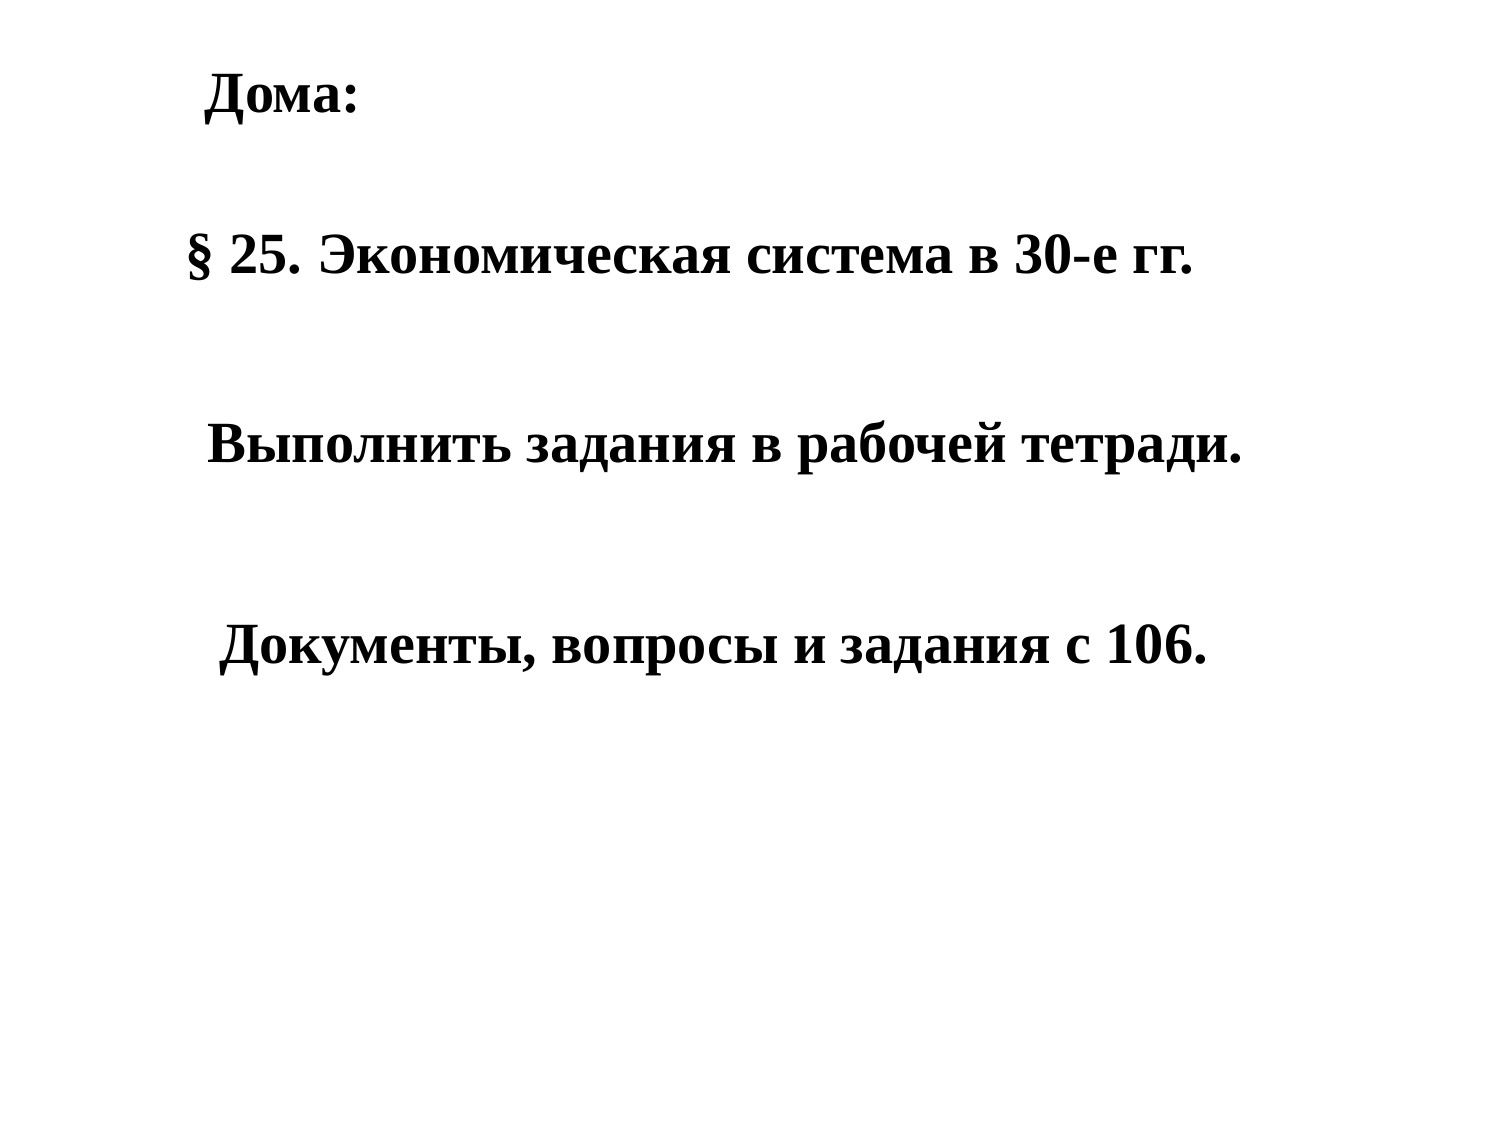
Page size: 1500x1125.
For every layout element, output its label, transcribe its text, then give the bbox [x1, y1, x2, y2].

text_box § 25. Экономическая система в 30-е гг. [129, 208, 1209, 293]
text_box Выполнить задания в рабочей тетради. [151, 397, 1259, 482]
text_box Дома: [148, 46, 376, 132]
text_box Документы, вопросы и задания с 106. [163, 597, 1224, 683]
